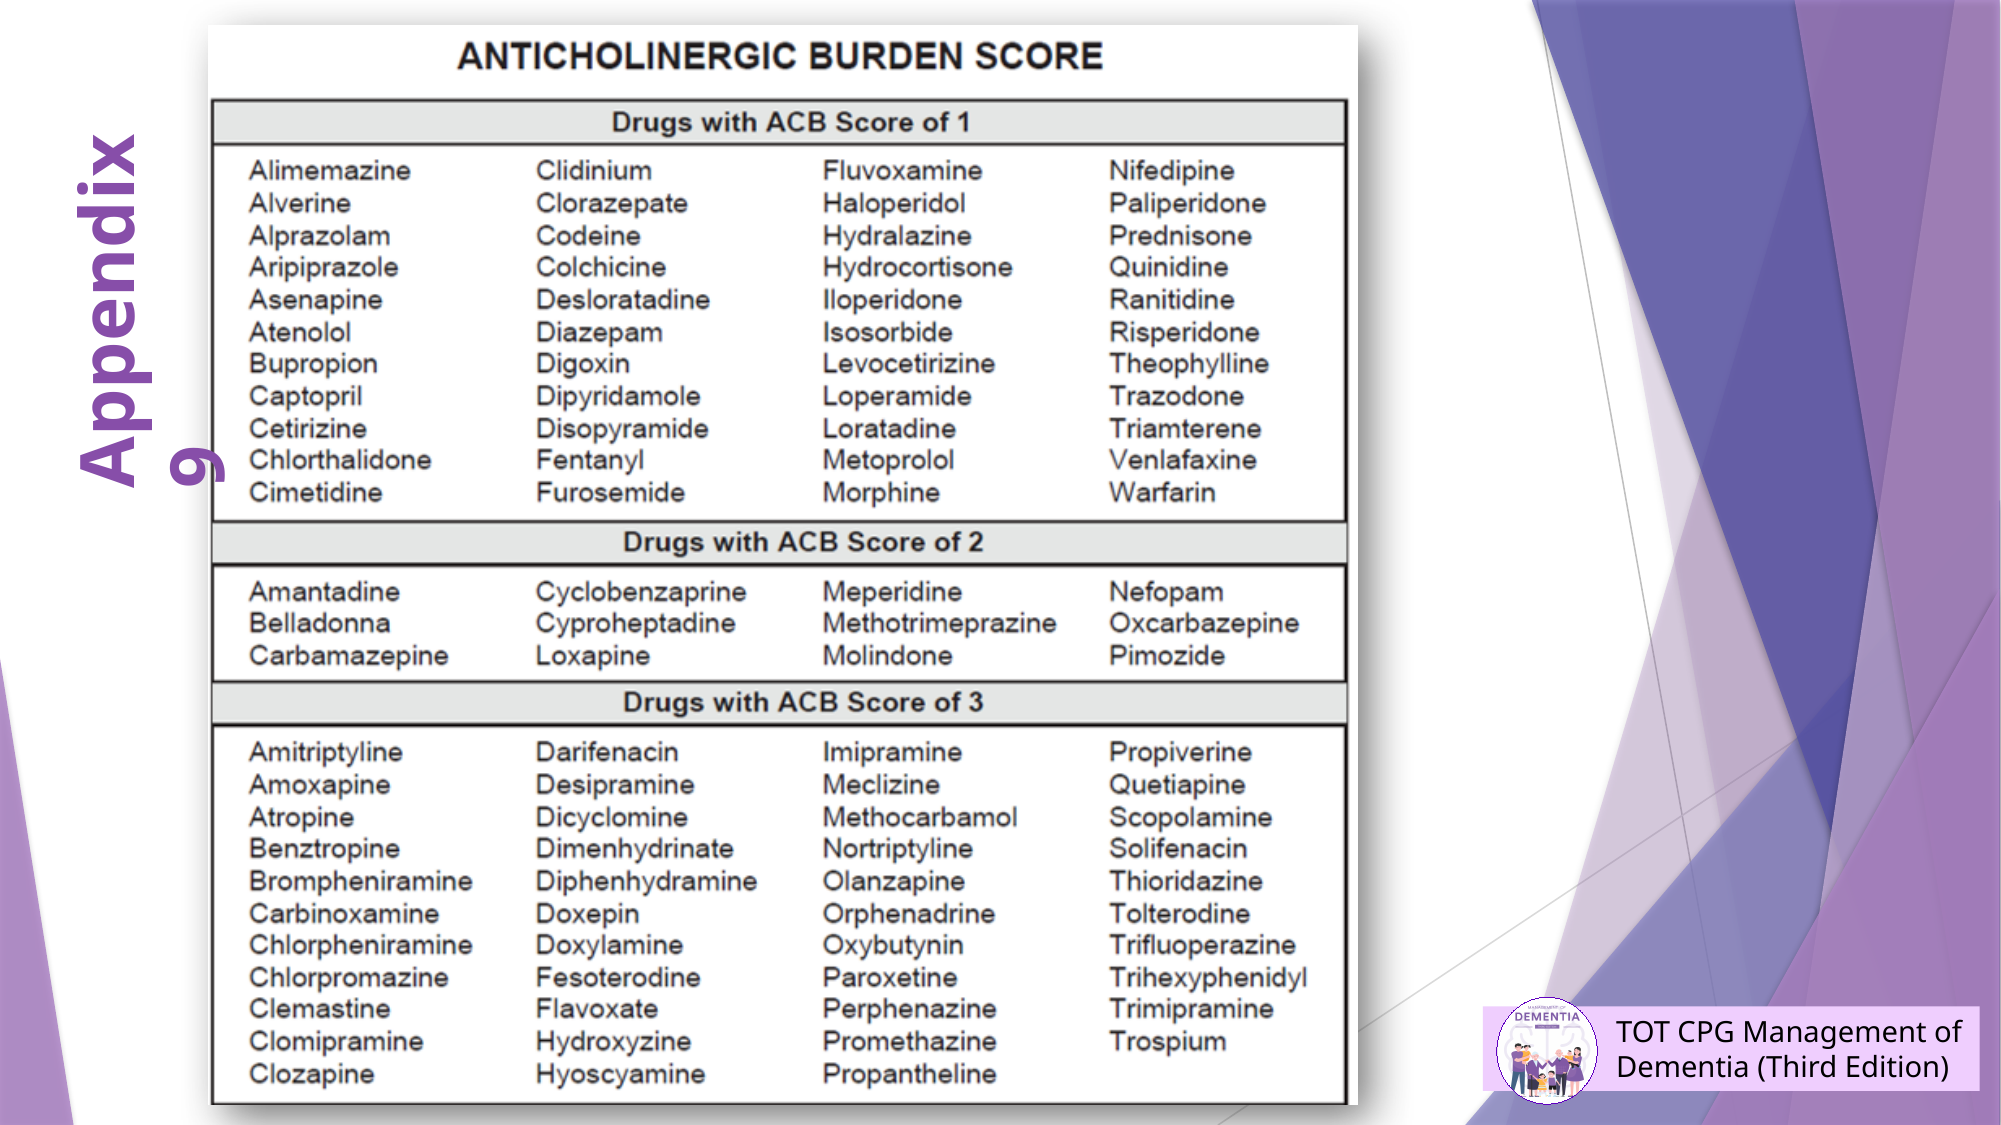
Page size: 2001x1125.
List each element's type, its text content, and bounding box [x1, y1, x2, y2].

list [208, 24, 1358, 1105]
text_box Appendix 9 [52, 71, 174, 504]
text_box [1482, 996, 1981, 1105]
